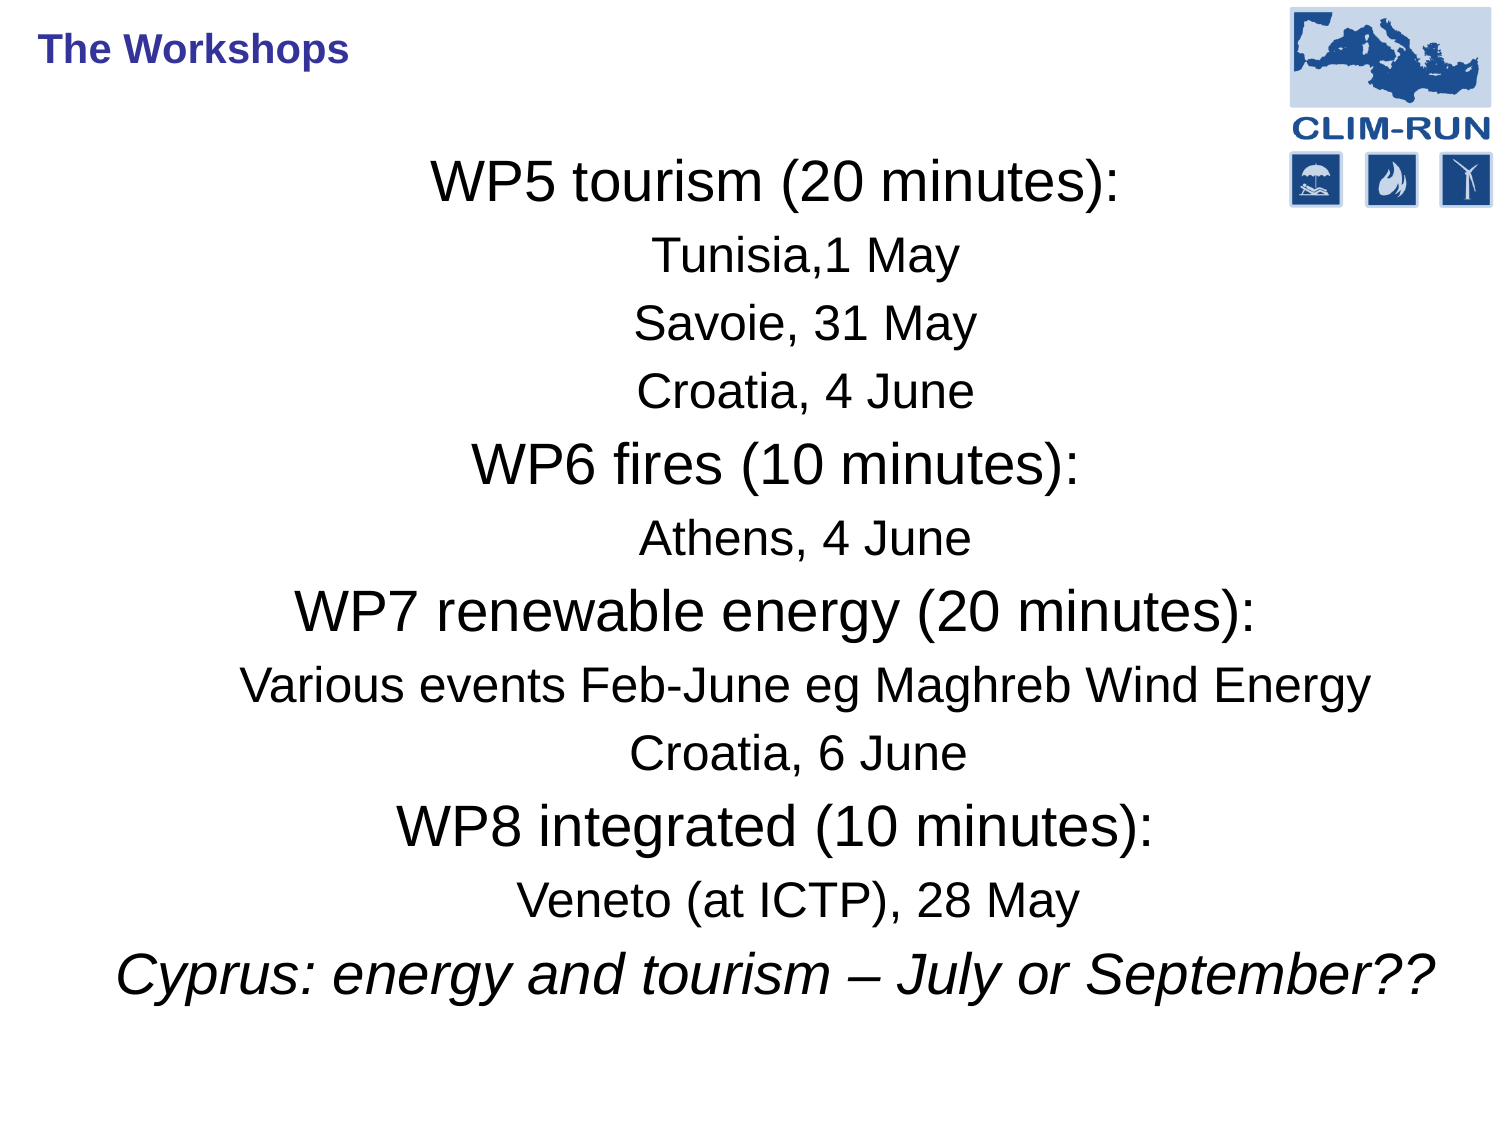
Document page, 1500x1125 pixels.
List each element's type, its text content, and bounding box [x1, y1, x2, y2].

subtitle WP5 tourism (20 minutes): Tunisia,1 May Savoie, 31 May Croatia, 4 June WP6 fires (10 minutes): Athens, 4 June WP7 renewable energy (20 minutes): Various events Feb-June eg Maghreb Wind Energy Croatia, 6 June WP8 integrated (10 minutes): Veneto (at ICTP), 28 May Cyprus: energy and tourism – July or September?? [36, 148, 1500, 901]
text_box The Workshops [22, 14, 365, 80]
picture [1281, 0, 1500, 216]
